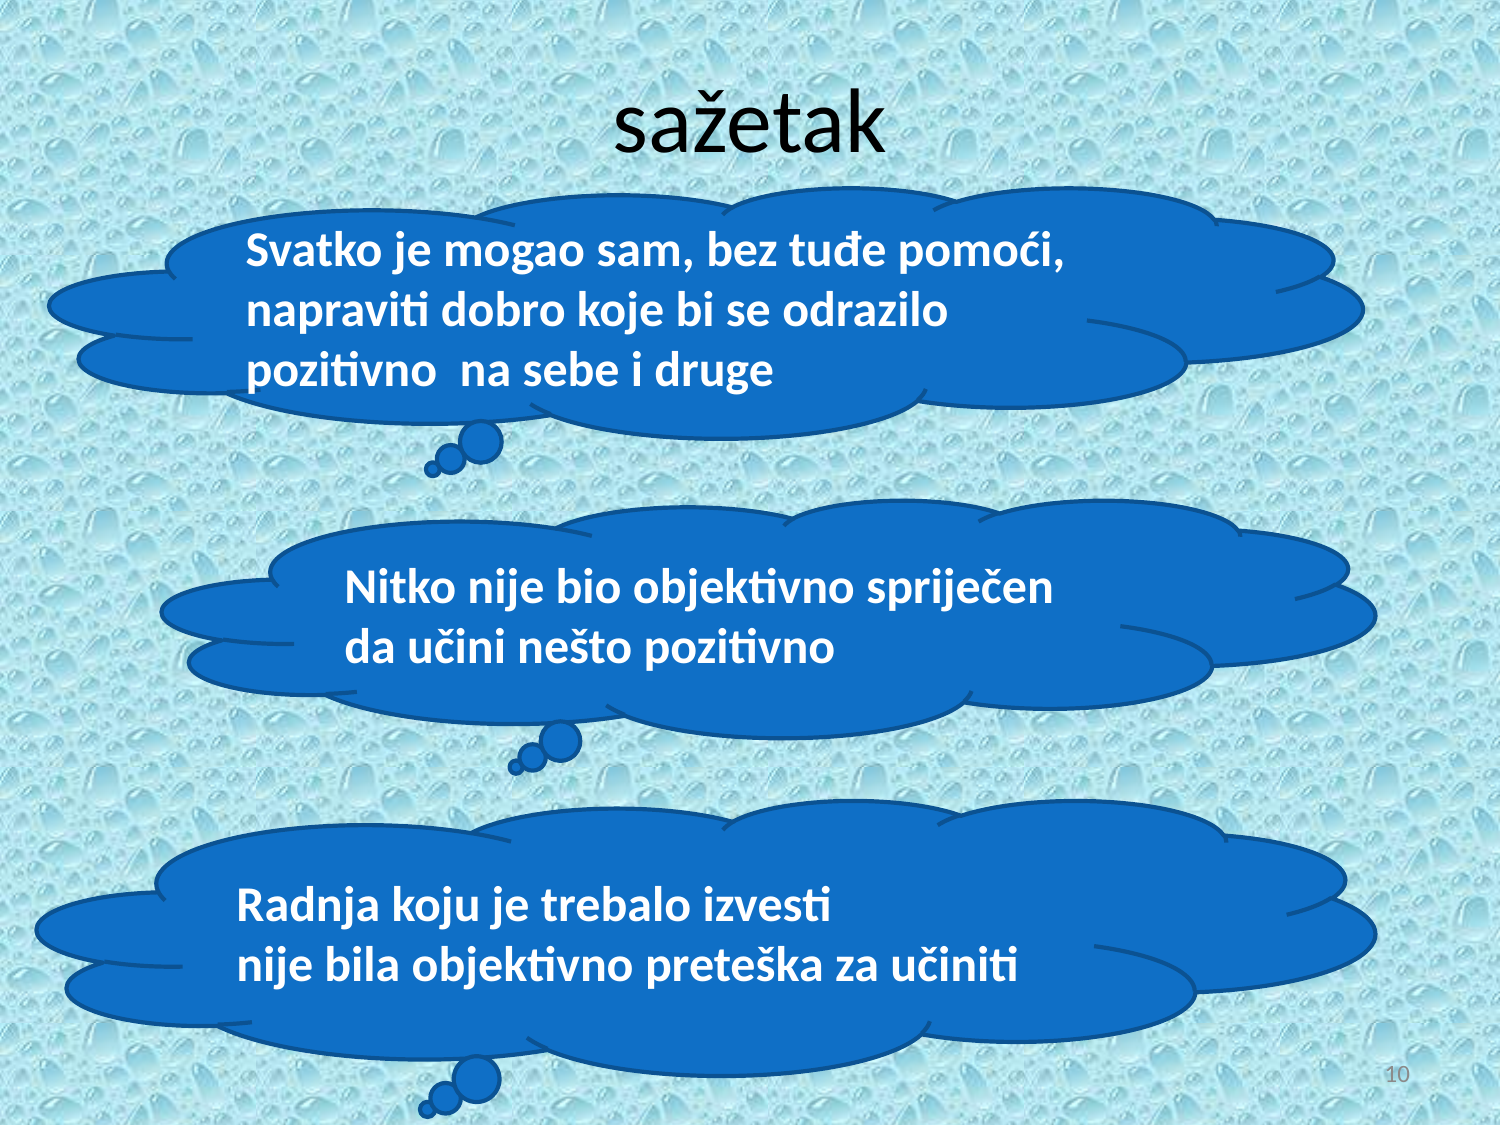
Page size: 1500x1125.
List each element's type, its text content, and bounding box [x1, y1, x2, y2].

text_box Svatko je mogao sam, bez tuđe pomoći, napraviti dobro koje bi se odrazilo pozitivno na sebe i druge [46, 186, 1366, 479]
text_box Nitko nije bio objektivno spriječen da učini nešto pozitivno [159, 498, 1378, 776]
picture [0, 0, 1500, 1125]
title sažetak [75, 0, 1425, 233]
text_box Radnja koju je trebalo izvesti nije bila objektivno preteška za učiniti [34, 798, 1378, 1120]
slide_number 10 [1074, 1042, 1425, 1103]
